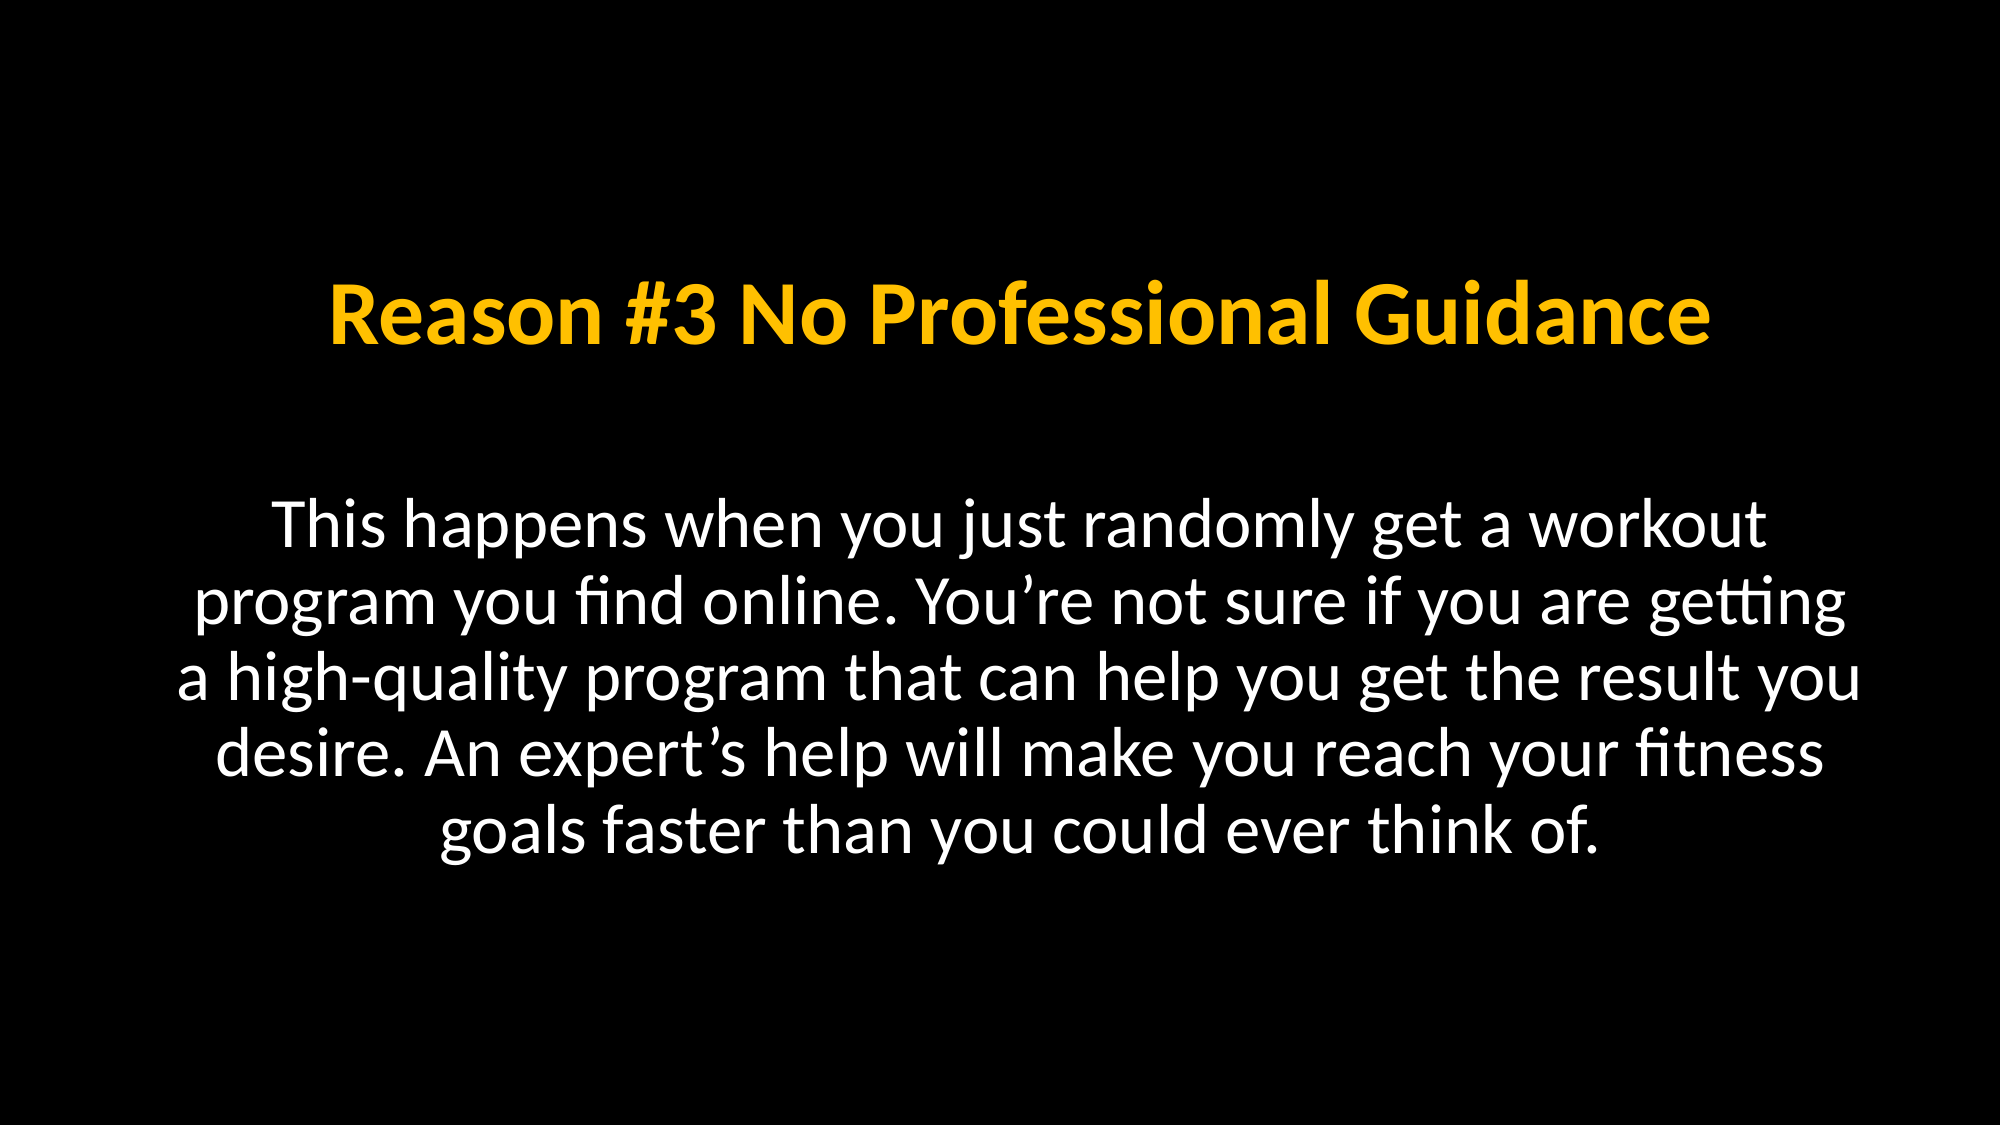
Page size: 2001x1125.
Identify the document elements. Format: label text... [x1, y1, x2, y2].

list Reason #3 No Professional Guidance This happens when you just randomly get a workout program you find online. You’re not sure if you are getting a high-quality program that can help you get the result you desire. An expert’s help will make you reach your fitness goals faster than you could ever think of. [158, 257, 1884, 748]
